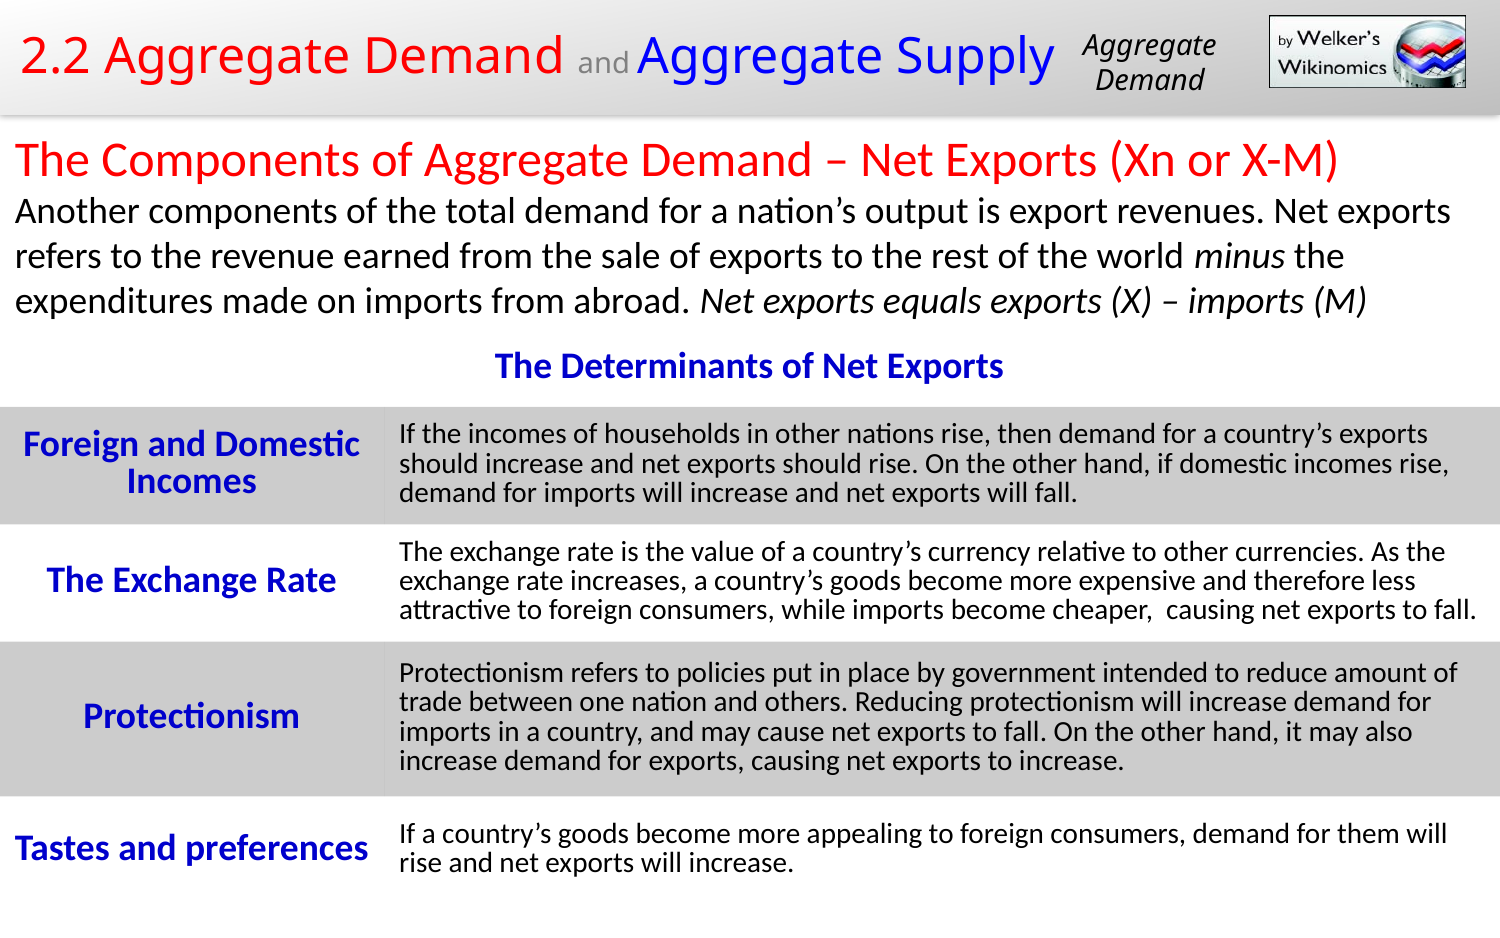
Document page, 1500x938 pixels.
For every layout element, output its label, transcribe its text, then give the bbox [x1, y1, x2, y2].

table_cell Protectionism refers to policies put in place by government intended to reduce amount of trade between one nation and others. Reducing protectionism will increase demand for imports in a country, and may cause net exports to fall. On the other hand, it may also increase demand for exports, causing net exports to increase. [384, 642, 1500, 796]
table_cell The exchange rate is the value of a country’s currency relative to other currencies. As the exchange rate increases, a country’s goods become more expensive and therefore less attractive to foreign consumers, while imports become cheaper, causing net exports to fall. [384, 524, 1500, 642]
table_header The Determinants of Net Exports [0, 331, 1500, 407]
table_cell The Exchange Rate [0, 524, 384, 642]
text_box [0, 0, 1500, 115]
table_cell Protectionism [0, 642, 384, 796]
table_cell Tastes and preferences [0, 796, 384, 905]
table_cell If the incomes of households in other nations rise, then demand for a country’s exports should increase and net exports should rise. On the other hand, if domestic incomes rise, demand for imports will increase and net exports will fall. [384, 407, 1500, 524]
table_cell If a country’s goods become more appealing to foreign consumers, demand for them will rise and net exports will increase. [384, 796, 1500, 905]
table_cell Foreign and Domestic Incomes [0, 407, 384, 524]
text_box The Components of Aggregate Demand – Net Exports (Xn or X-M) Another components of the total demand for a nation’s output is export revenues. Net exports refers to the revenue earned from the sale of exports to the rest of the world minus the expenditures made on imports from abroad. Net exports equals exports (X) – imports (M) [0, 123, 1500, 329]
